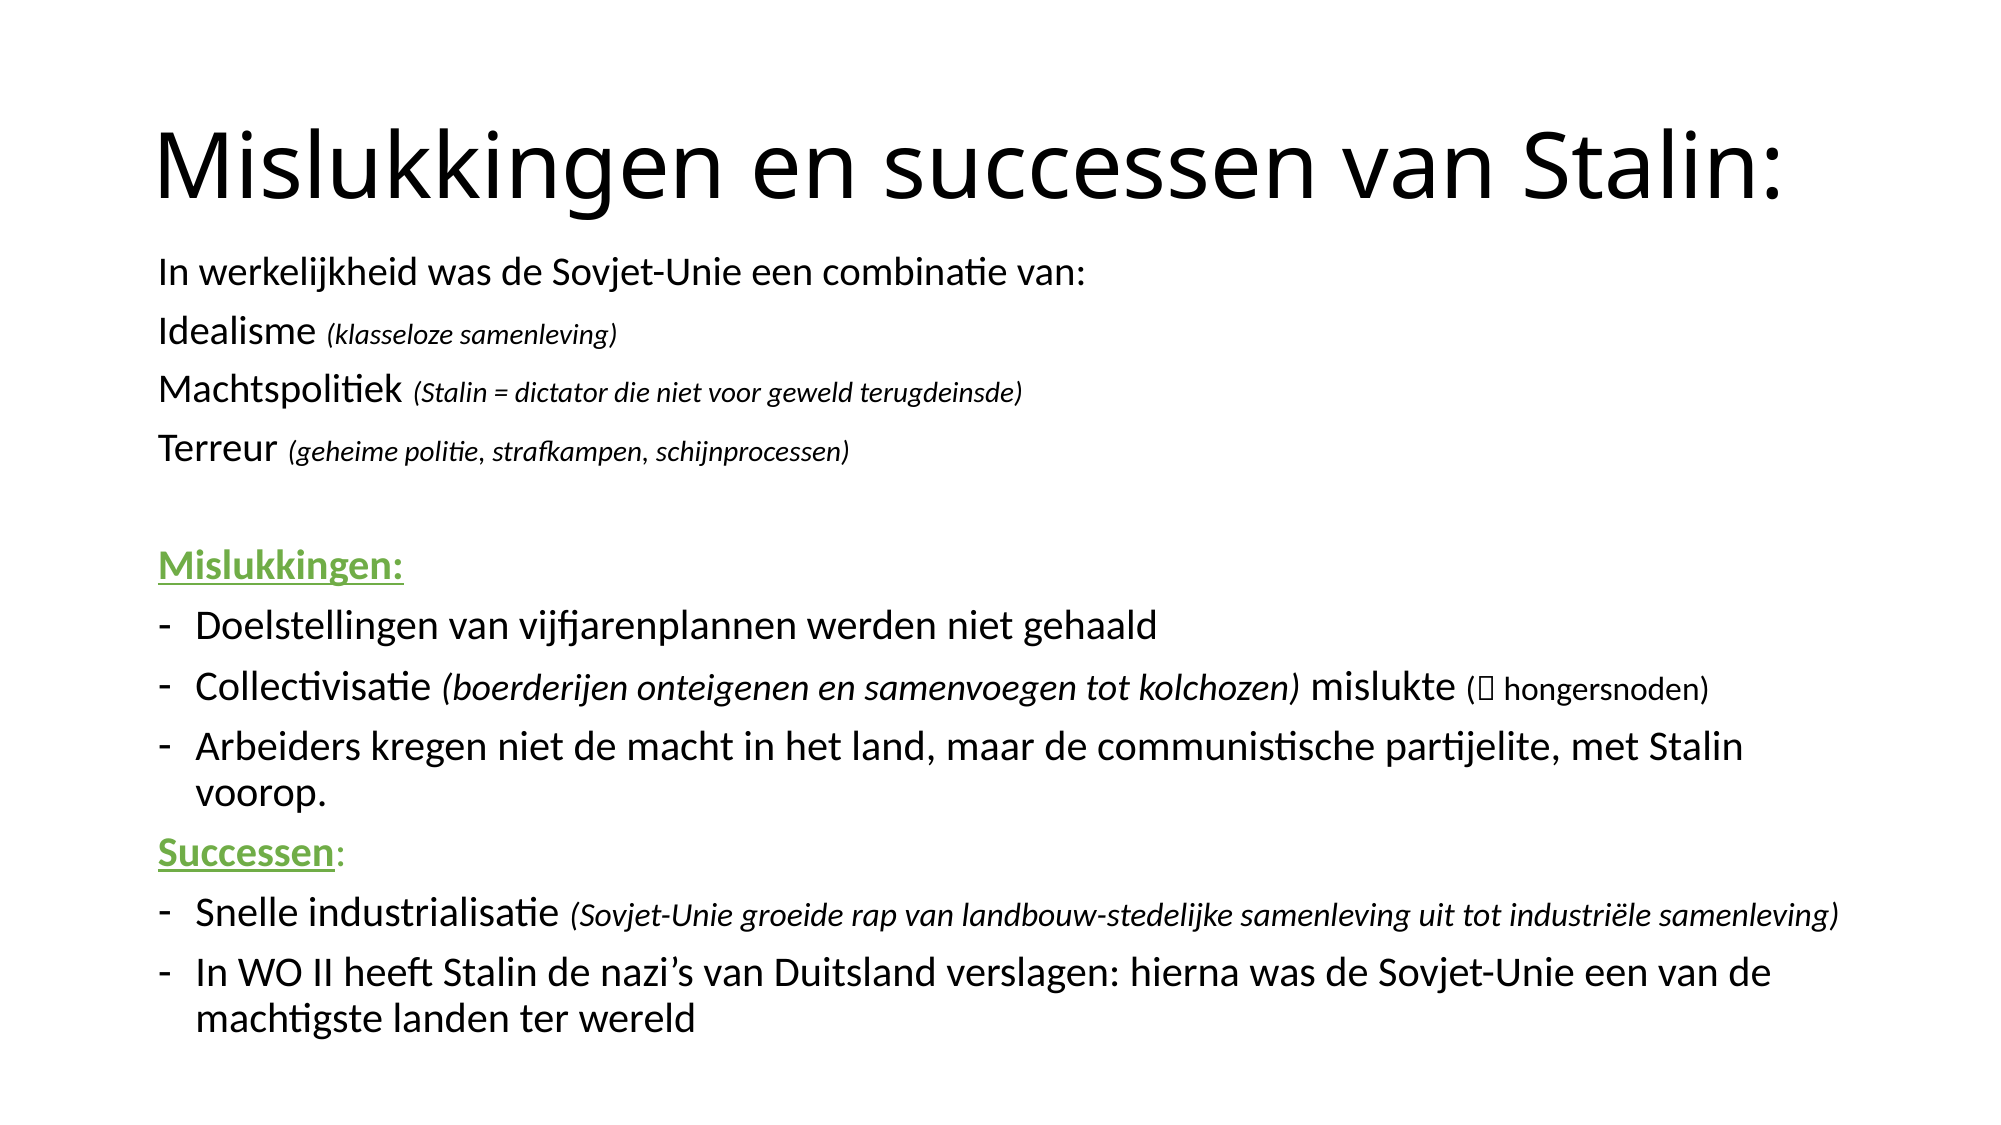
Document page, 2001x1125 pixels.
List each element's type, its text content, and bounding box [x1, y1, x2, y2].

title Mislukkingen en successen van Stalin: [137, 59, 1863, 278]
list In werkelijkheid was de Sovjet-Unie een combinatie van: Idealisme (klasseloze samenleving) Machtspolitiek (Stalin = dictator die niet voor geweld terugdeinsde) Terreur (geheime politie, strafkampen, schijnprocessen) Mislukkingen: Doelstellingen van vijfjarenplannen werden niet gehaald Collectivisatie (boerderijen onteigenen en samenvoegen tot kolchozen) mislukte ( hongersnoden) Arbeiders kregen niet de macht in het land, maar de communistische partijelite, met Stalin voorop. Successen: Snelle industrialisatie (Sovjet-Unie groeide rap van landbouw-stedelijke samenleving uit tot industriële samenleving) In WO II heeft Stalin de nazi’s van Duitsland verslagen: hierna was de Sovjet-Unie een van de machtigste landen ter wereld [142, 242, 1868, 1080]
